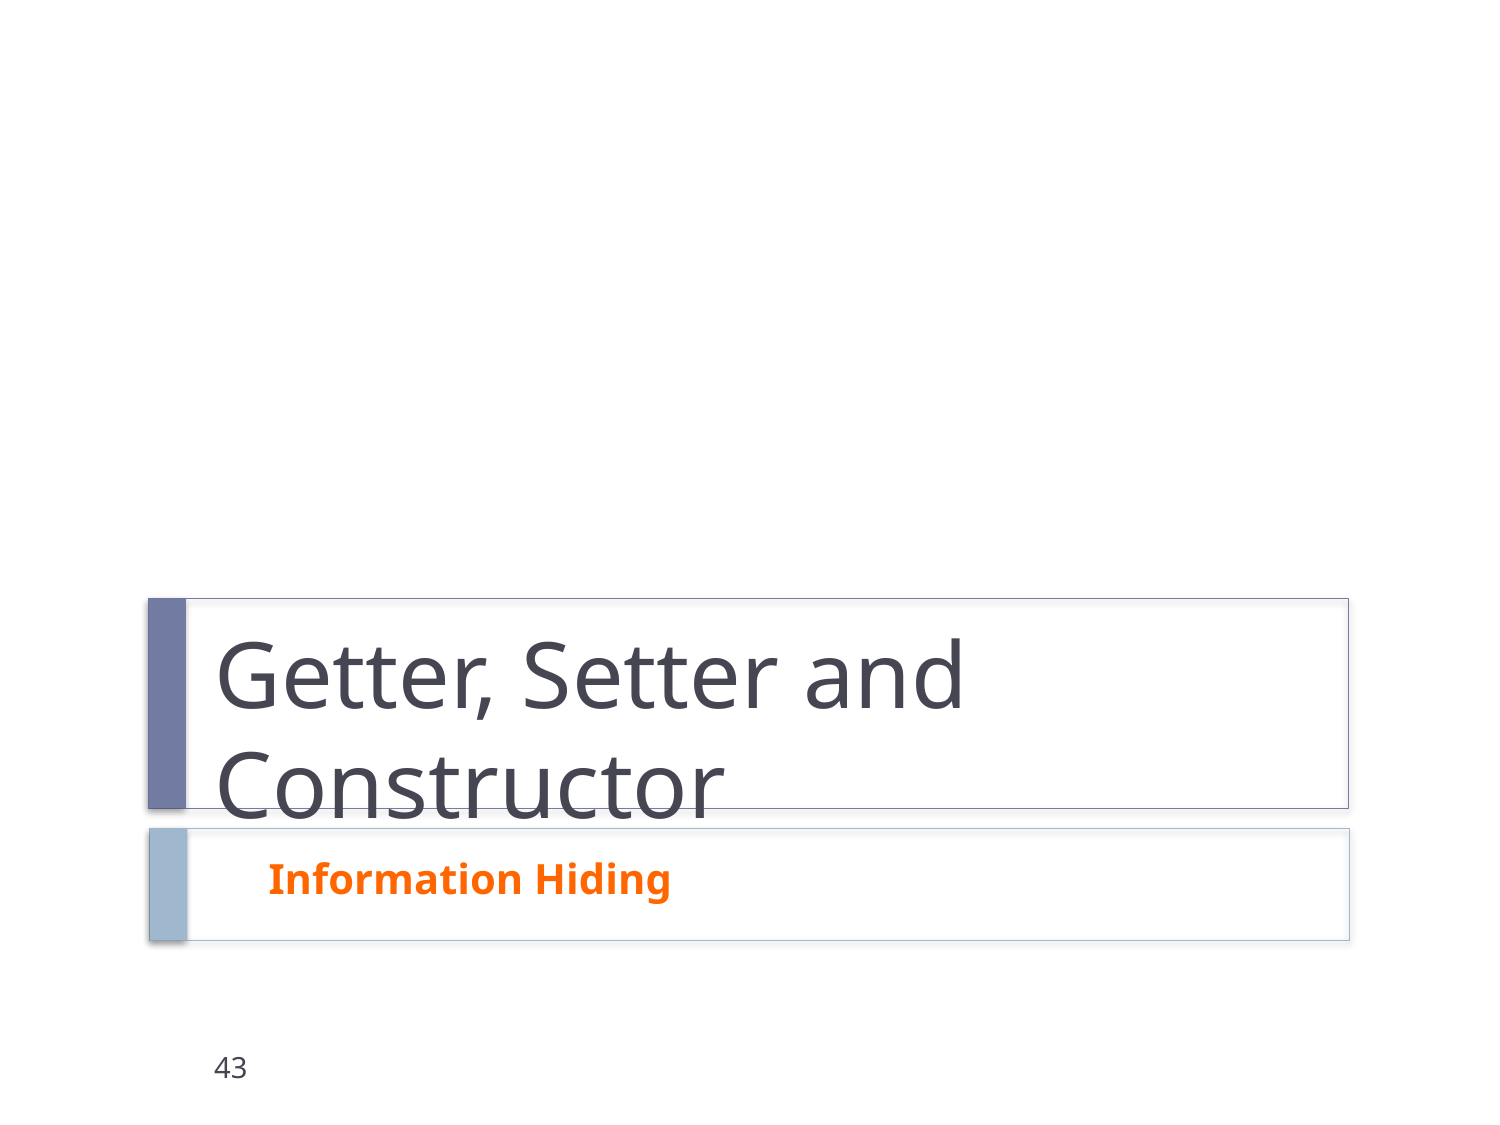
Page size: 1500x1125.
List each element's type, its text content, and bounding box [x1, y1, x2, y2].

text_box Information Hiding [253, 846, 854, 911]
text_box Getter, Setter and Constructor [199, 609, 1500, 835]
slide_number 43 [199, 1042, 400, 1103]
